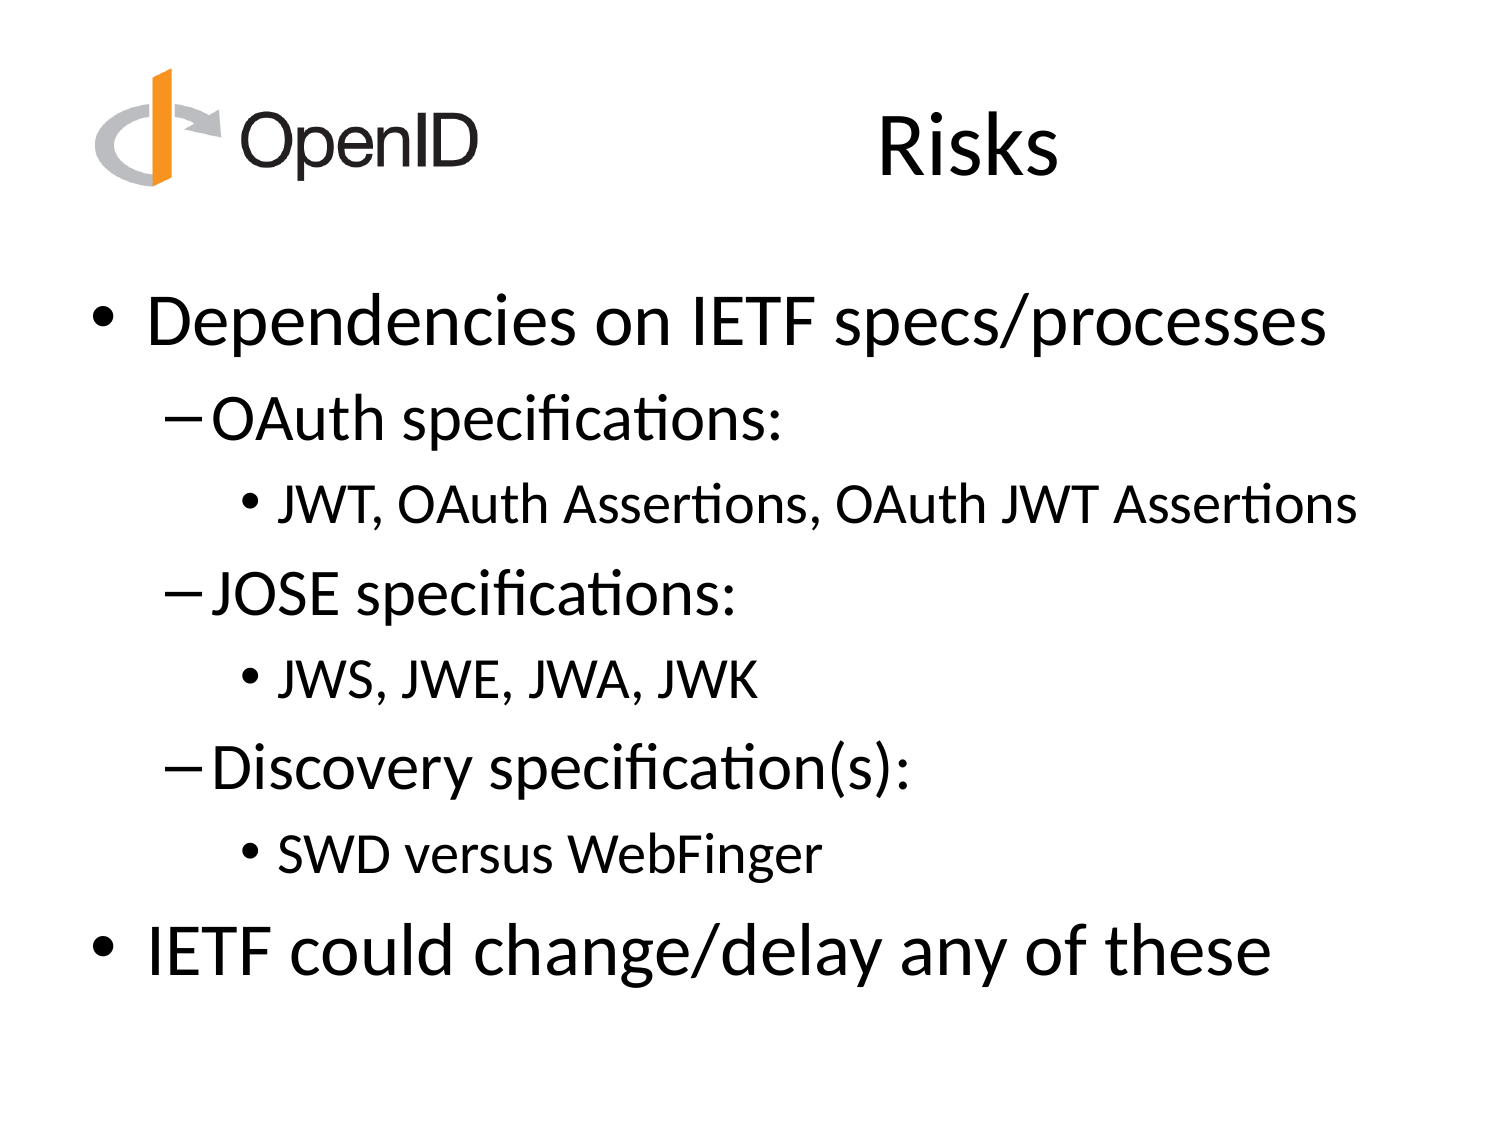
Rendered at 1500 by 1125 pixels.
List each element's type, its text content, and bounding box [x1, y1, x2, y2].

title Risks [512, 45, 1425, 233]
picture [64, 44, 513, 225]
list Dependencies on IETF specs/processes OAuth specifications: JWT, OAuth Assertions, OAuth JWT Assertions JOSE specifications: JWS, JWE, JWA, JWK Discovery specification(s): SWD versus WebFinger IETF could change/delay any of these [75, 262, 1425, 1103]
